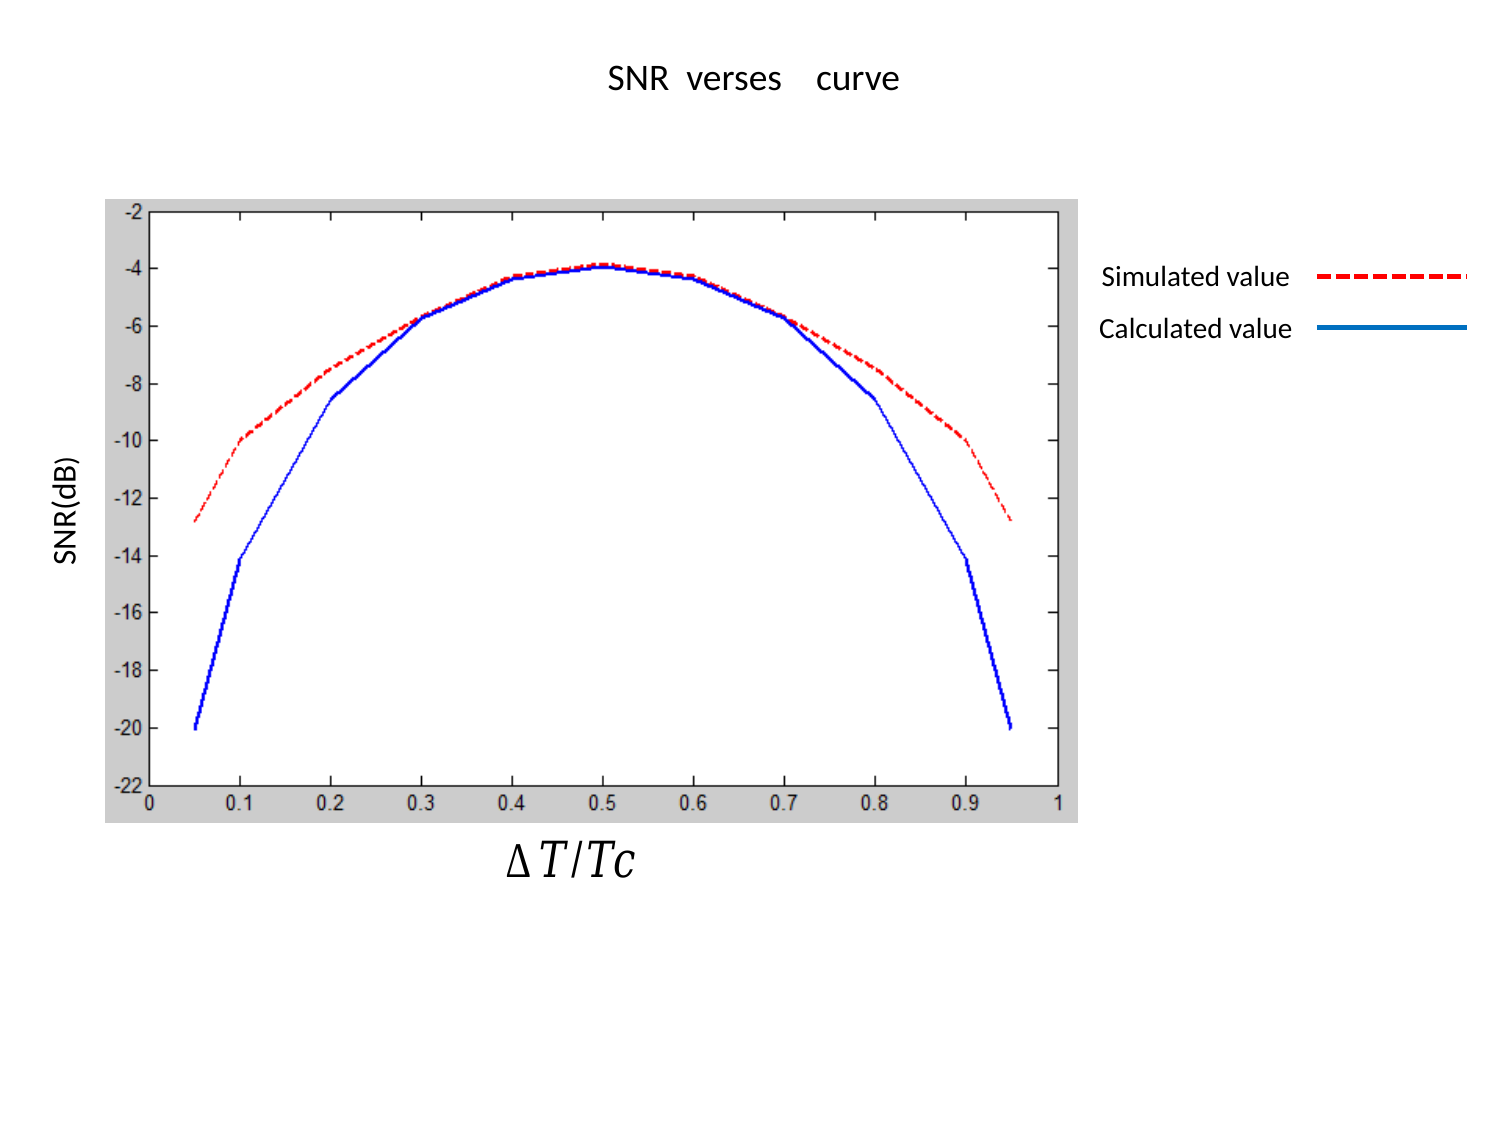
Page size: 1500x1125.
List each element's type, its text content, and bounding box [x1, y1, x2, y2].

text_box SNR(dB) [34, 441, 90, 581]
text_box Calculated value [1084, 301, 1308, 352]
text_box Simulated value [1086, 249, 1305, 300]
picture [104, 198, 1078, 823]
